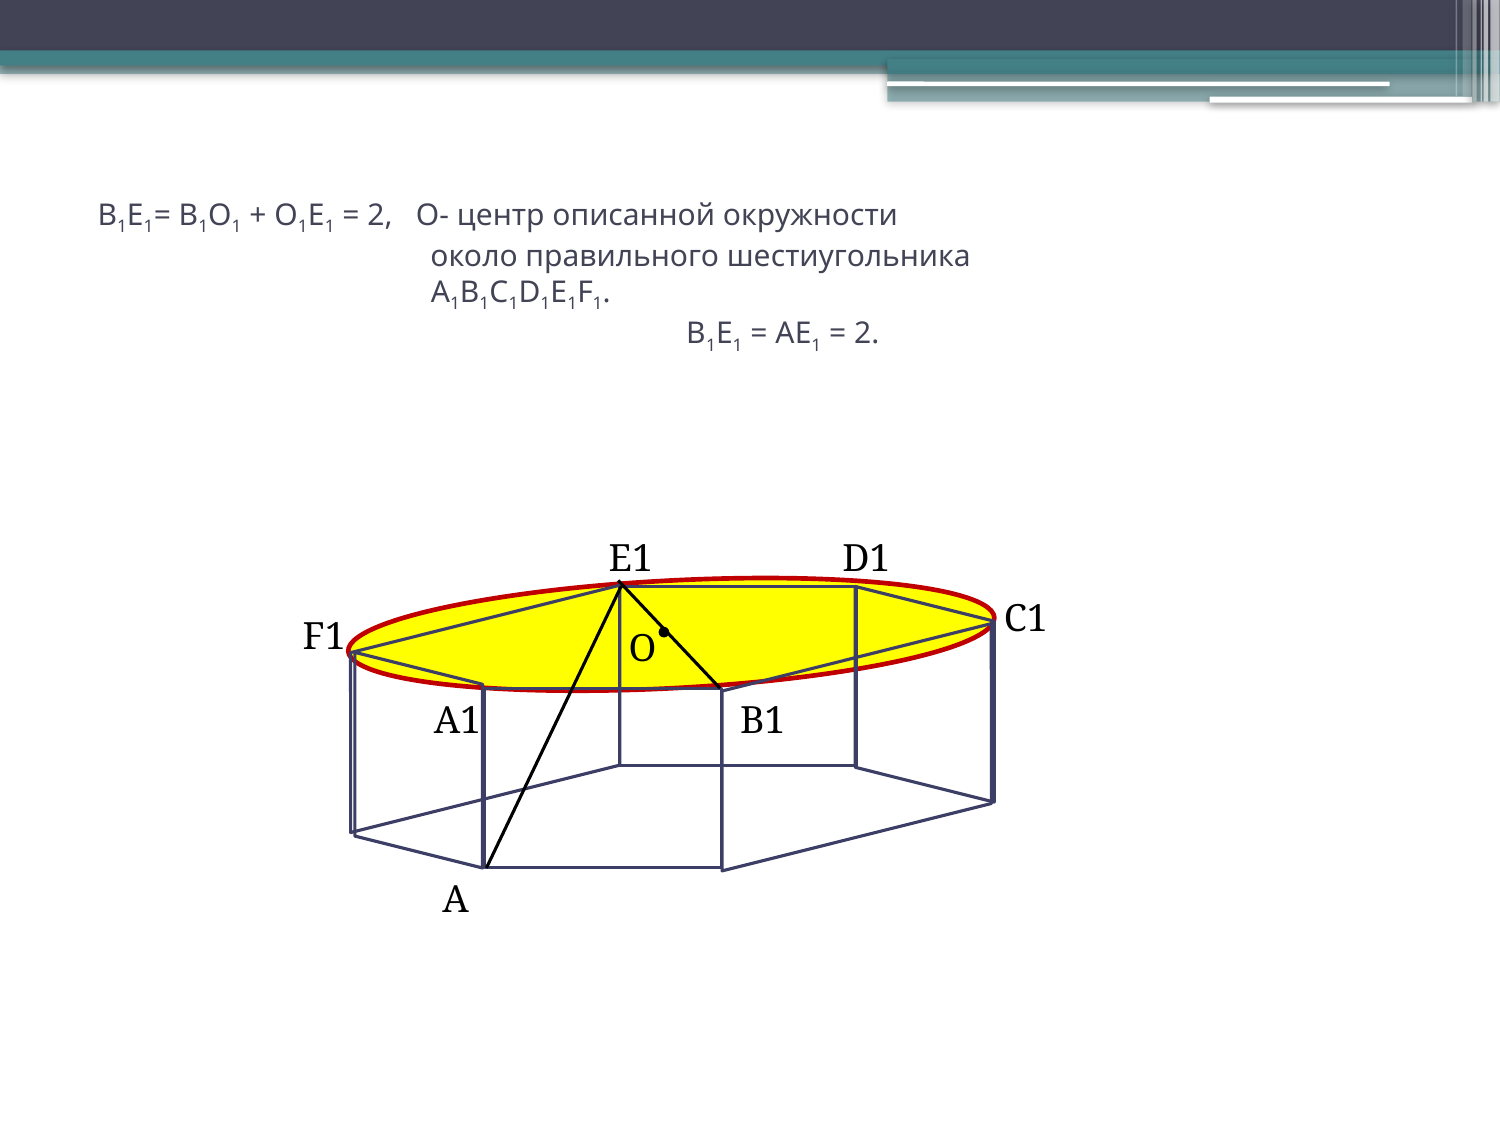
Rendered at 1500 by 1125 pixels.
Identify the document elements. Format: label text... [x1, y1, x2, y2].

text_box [324, 586, 1018, 869]
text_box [614, 583, 724, 686]
text_box E1 [574, 526, 668, 583]
text_box D1 [807, 526, 906, 583]
text_box F1 [268, 604, 317, 665]
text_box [413, 659, 695, 796]
list [75, 368, 1425, 1079]
title В1Е1= В1О1 + О1Е1 = 2, О- центр описанной окружности около правильного шестиугольника A1B1C1D1E1F1. В1Е1 = АЕ1 = 2. [75, 187, 1425, 363]
text_box C1 [1020, 586, 1063, 647]
text_box A [407, 878, 484, 928]
